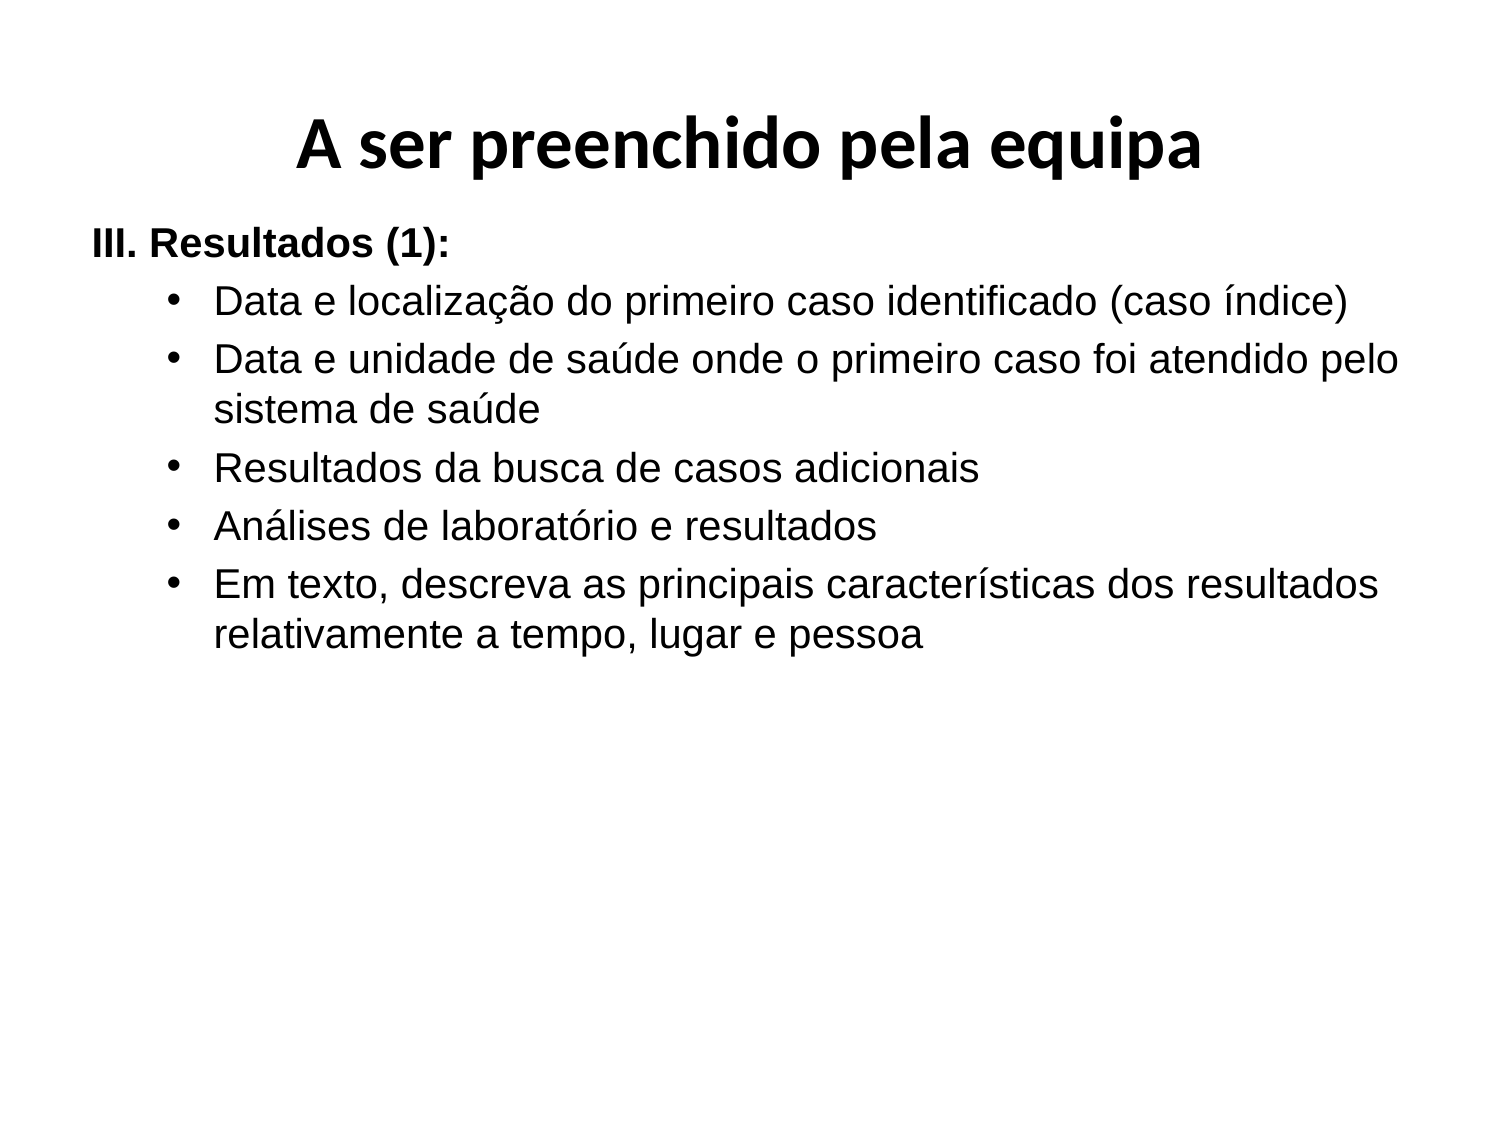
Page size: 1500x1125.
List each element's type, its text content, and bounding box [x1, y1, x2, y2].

text_box III. Resultados (1): Data e localização do primeiro caso identificado (caso índice) Data e unidade de saúde onde o primeiro caso foi atendido pelo sistema de saúde Resultados da busca de casos adicionais Análises de laboratório e resultados Em texto, descreva as principais características dos resultados relativamente a tempo, lugar e pessoa [76, 208, 1427, 951]
title A ser preenchido pela equipa [75, 45, 1425, 233]
